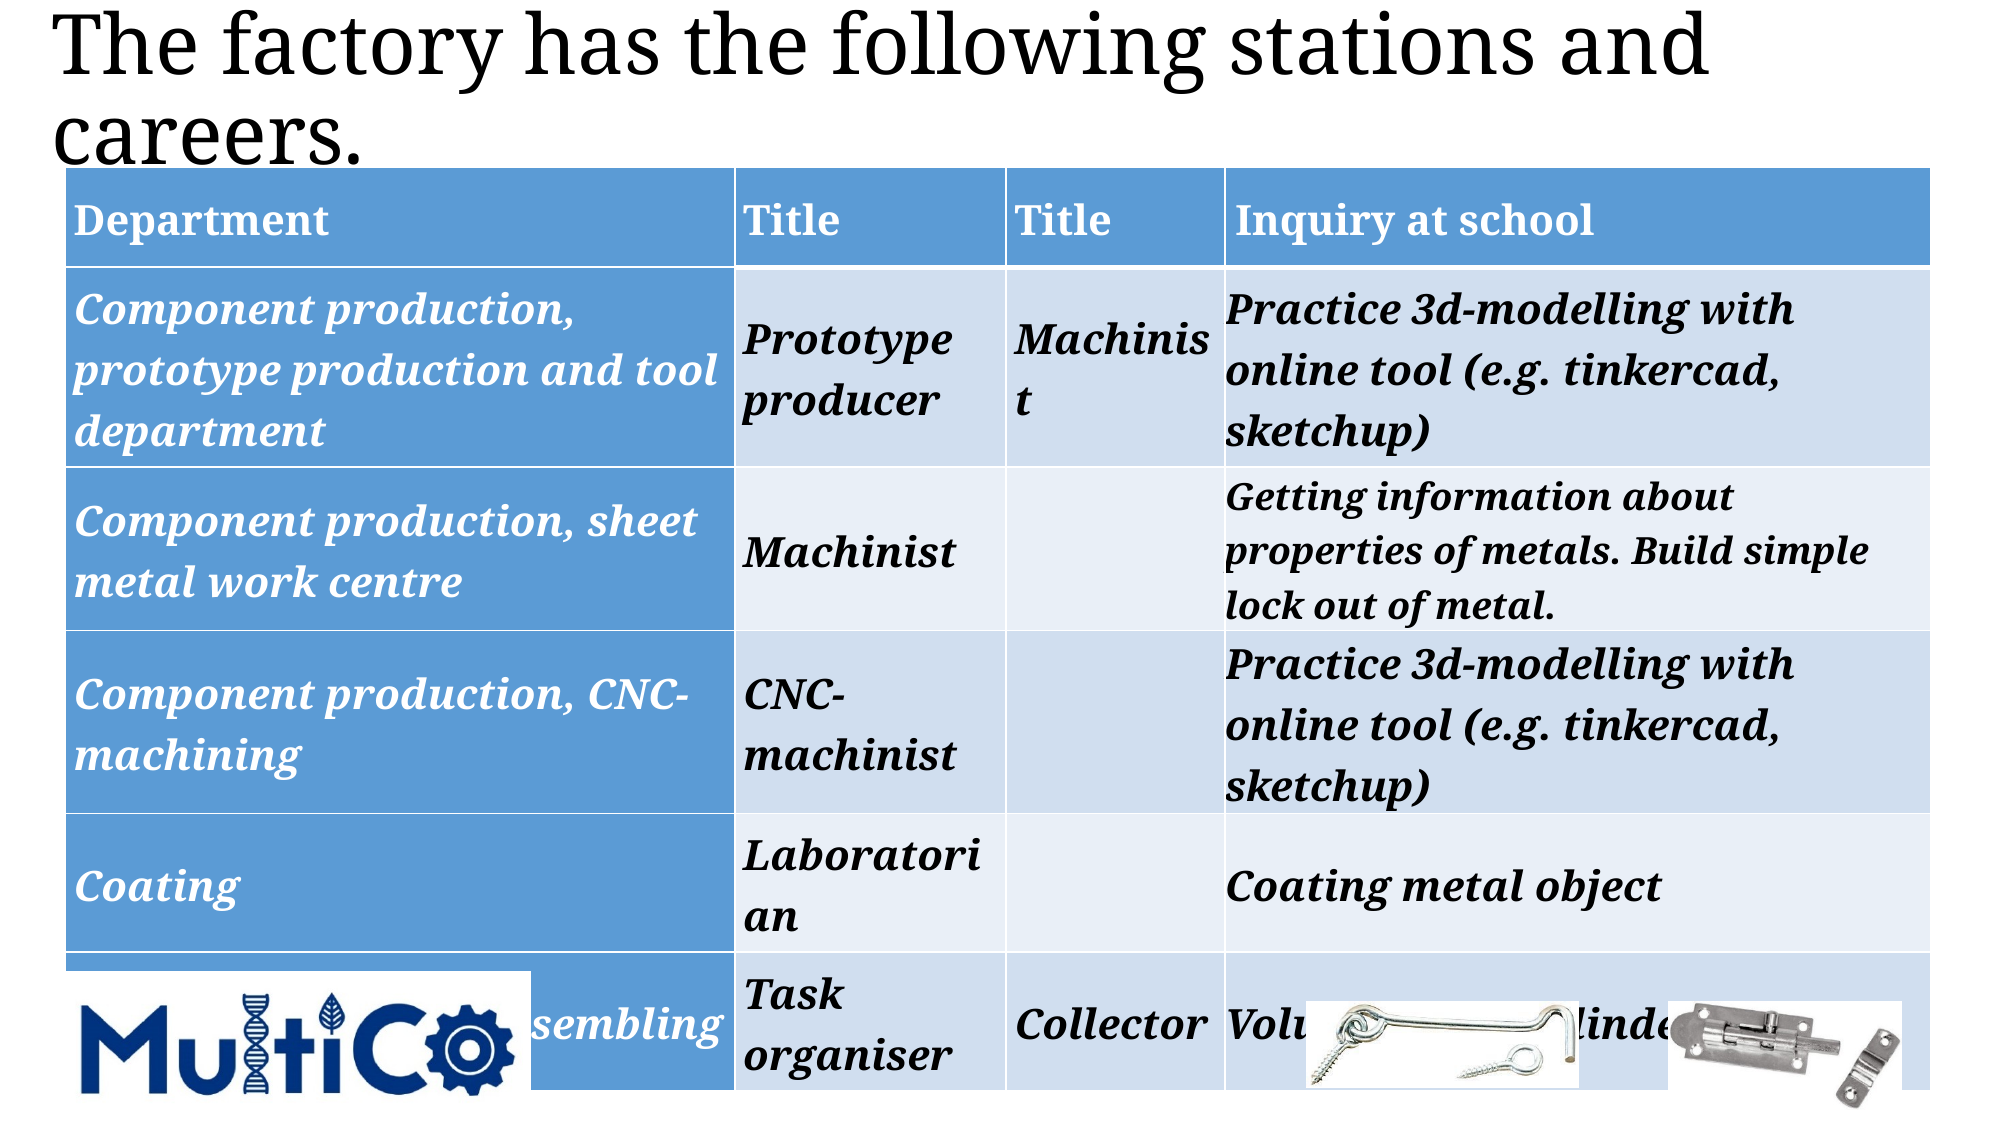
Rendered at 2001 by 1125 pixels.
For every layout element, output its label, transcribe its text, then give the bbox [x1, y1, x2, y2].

table_cell Component production, sheet metal work centre [66, 468, 734, 630]
table_cell Coating metal object [1226, 814, 1930, 951]
title The factory has the following stations and careers. [43, 0, 1980, 202]
table_cell Volume of the cylinder [1226, 953, 1930, 1090]
table_cell Cylinder products, assembling [66, 953, 734, 1090]
table_cell Prototype producer [736, 270, 1005, 466]
table_header Inquiry at school [1226, 168, 1930, 265]
table_header Department [66, 168, 734, 266]
table_cell Component production, prototype production and tool department [66, 268, 734, 466]
table_cell Practice 3d-modelling with online tool (e.g. tinkercad, sketchup) [1226, 631, 1930, 813]
table_header Title [736, 168, 1005, 265]
table_cell [1007, 814, 1224, 951]
table_cell Practice 3d-modelling with online tool (e.g. tinkercad, sketchup) [1226, 270, 1930, 466]
table_cell Component production, CNC-machining [66, 631, 734, 813]
picture [1668, 1000, 1902, 1111]
table_cell Machinist [1007, 270, 1224, 466]
table_header Title [1007, 168, 1224, 265]
table_cell Task organiser [736, 953, 1005, 1090]
table_cell [1007, 631, 1224, 813]
picture [64, 971, 531, 1118]
picture [1306, 1000, 1579, 1088]
table_cell [1007, 468, 1224, 630]
table_cell CNC-machinist [736, 631, 1005, 813]
table_cell Getting information about properties of metals. Build simple lock out of metal. [1226, 468, 1930, 630]
table_cell Laboratorian [736, 814, 1005, 951]
table_cell Collector [1007, 953, 1224, 1090]
table_cell Machinist [736, 468, 1005, 630]
table_cell Coating [66, 814, 734, 951]
